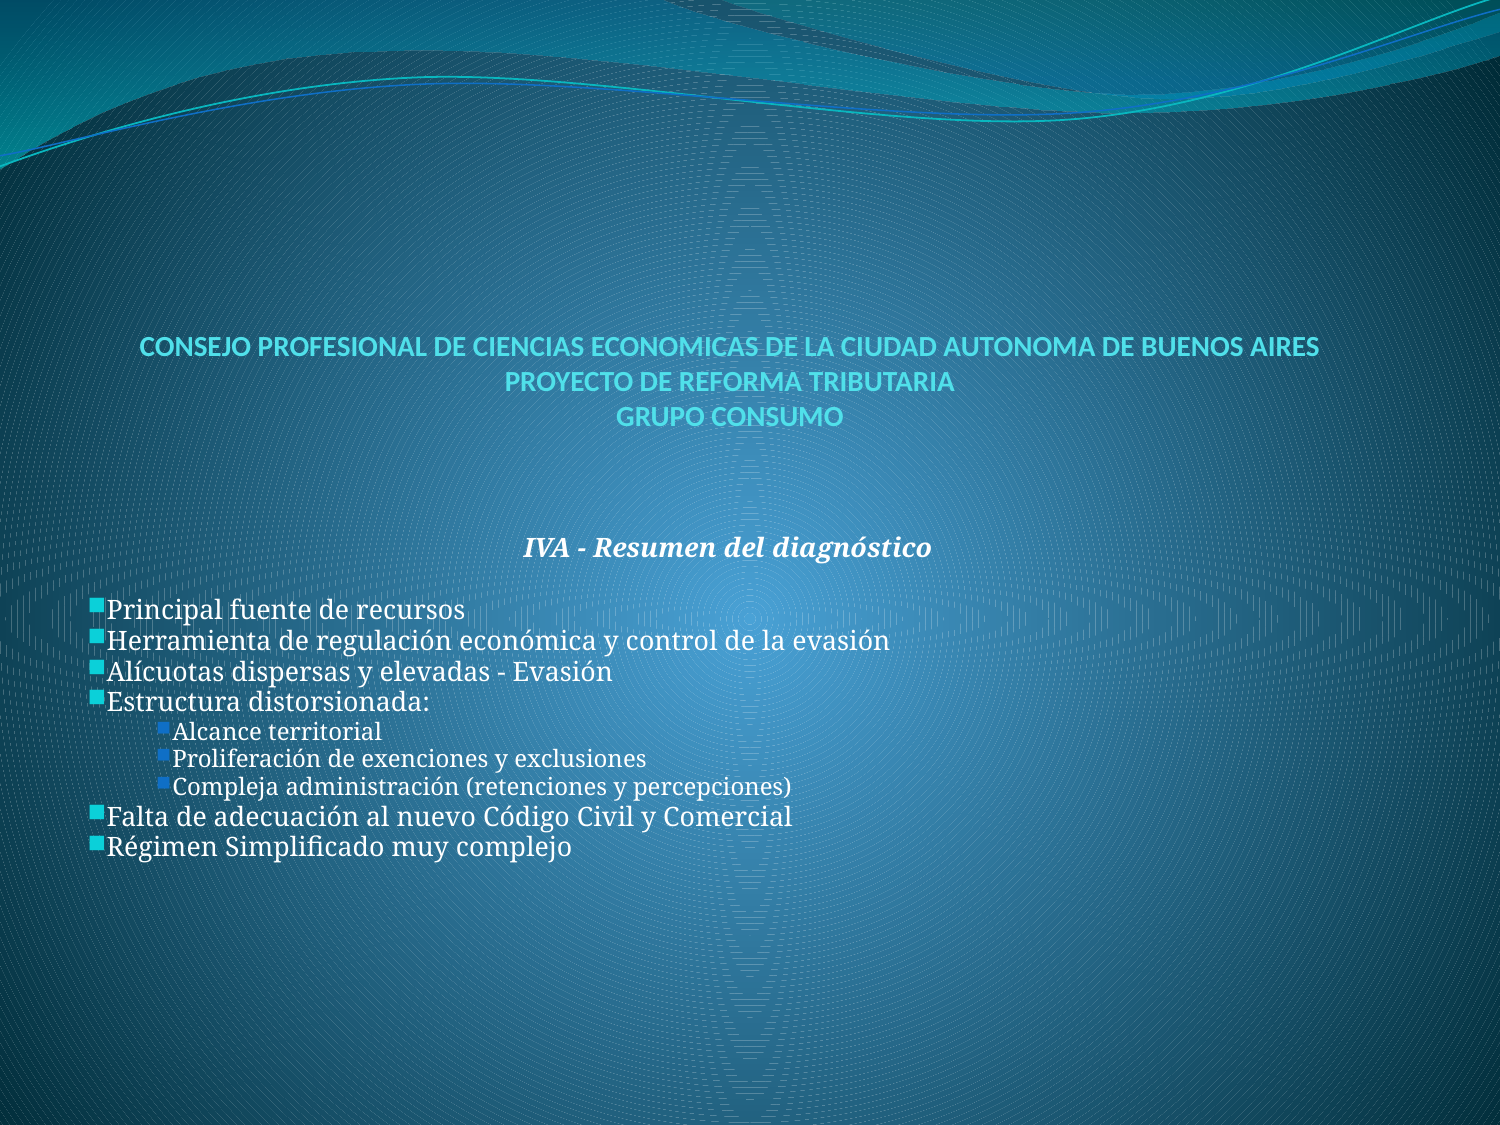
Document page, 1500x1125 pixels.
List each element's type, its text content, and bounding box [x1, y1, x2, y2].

subtitle IVA - Resumen del diagnóstico Principal fuente de recursos Herramienta de regulación económica y control de la evasión Alícuotas dispersas y elevadas - Evasión Estructura distorsionada: Alcance territorial Proliferación de exenciones y exclusiones Compleja administración (retenciones y percepciones) Falta de adecuación al nuevo Código Civil y Comercial Régimen Simplificado muy complejo [87, 529, 1376, 870]
title CONSEJO PROFESIONAL DE CIENCIAS ECONOMICAS DE LA CIUDAD AUTONOMA DE BUENOS AIRES PROYECTO DE REFORMA TRIBUTARIA GRUPO CONSUMO [87, 224, 1376, 433]
